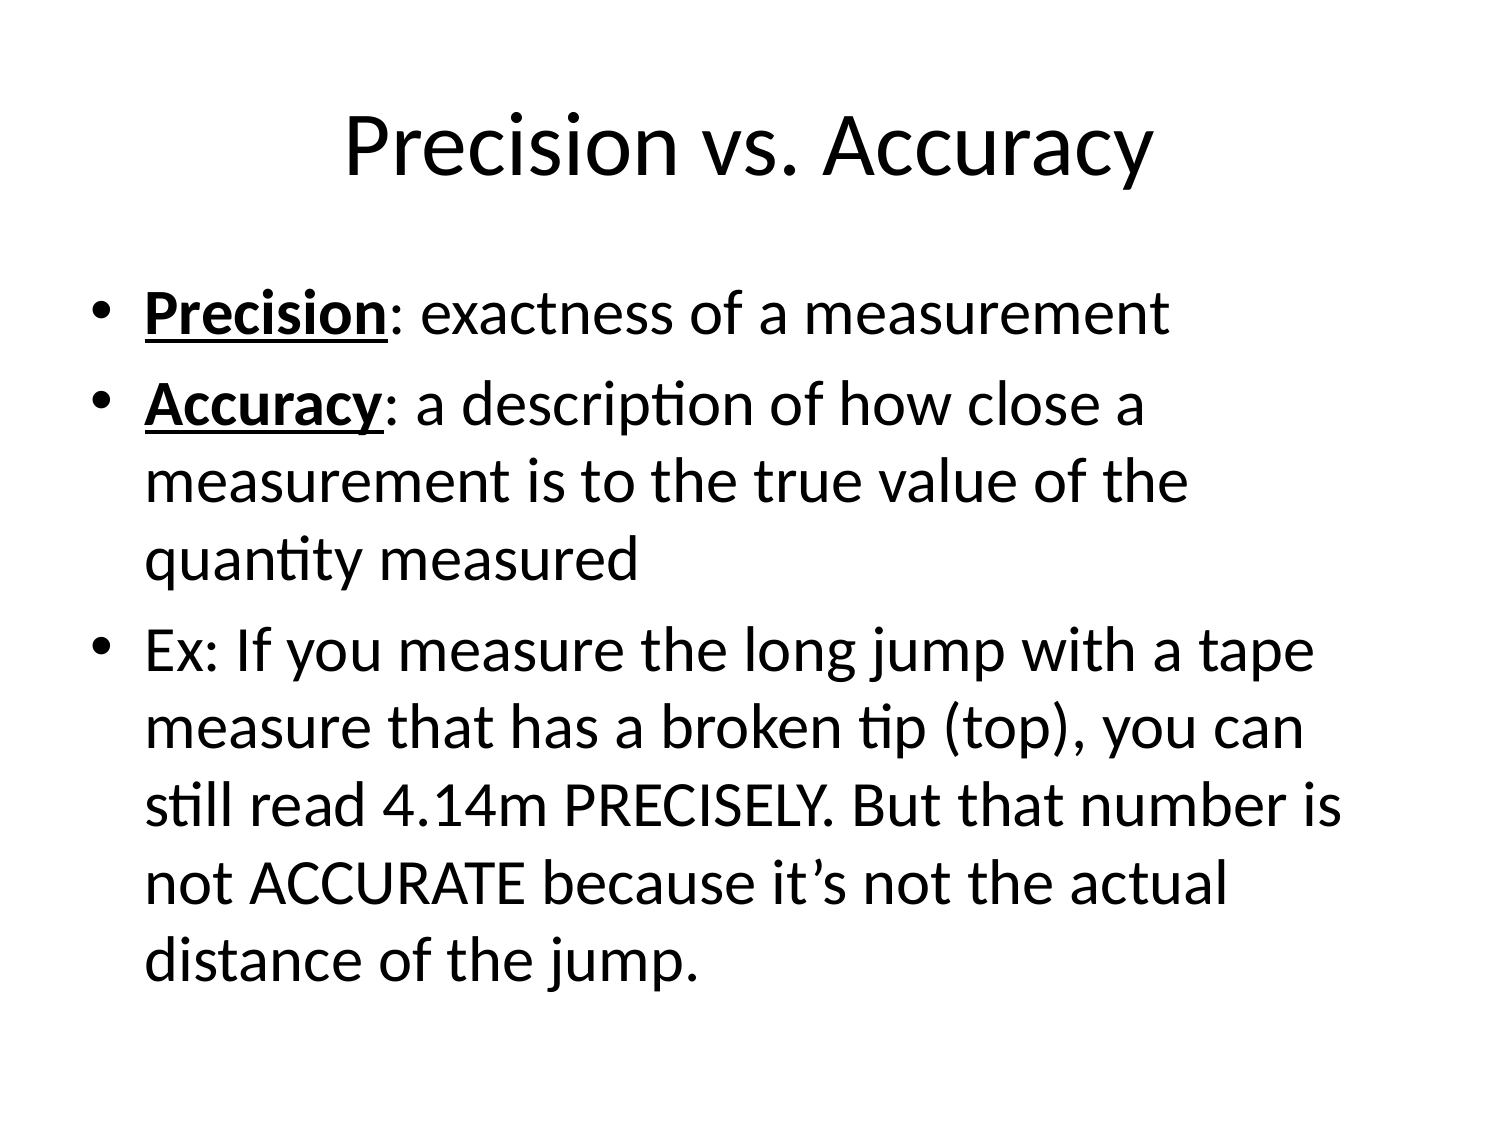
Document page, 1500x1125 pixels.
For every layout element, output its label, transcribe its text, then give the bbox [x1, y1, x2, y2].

title Precision vs. Accuracy [75, 45, 1425, 233]
list Precision: exactness of a measurement Accuracy: a description of how close a measurement is to the true value of the quantity measured Ex: If you measure the long jump with a tape measure that has a broken tip (top), you can still read 4.14m PRECISELY. But that number is not ACCURATE because it’s not the actual distance of the jump. [75, 262, 1425, 1005]
